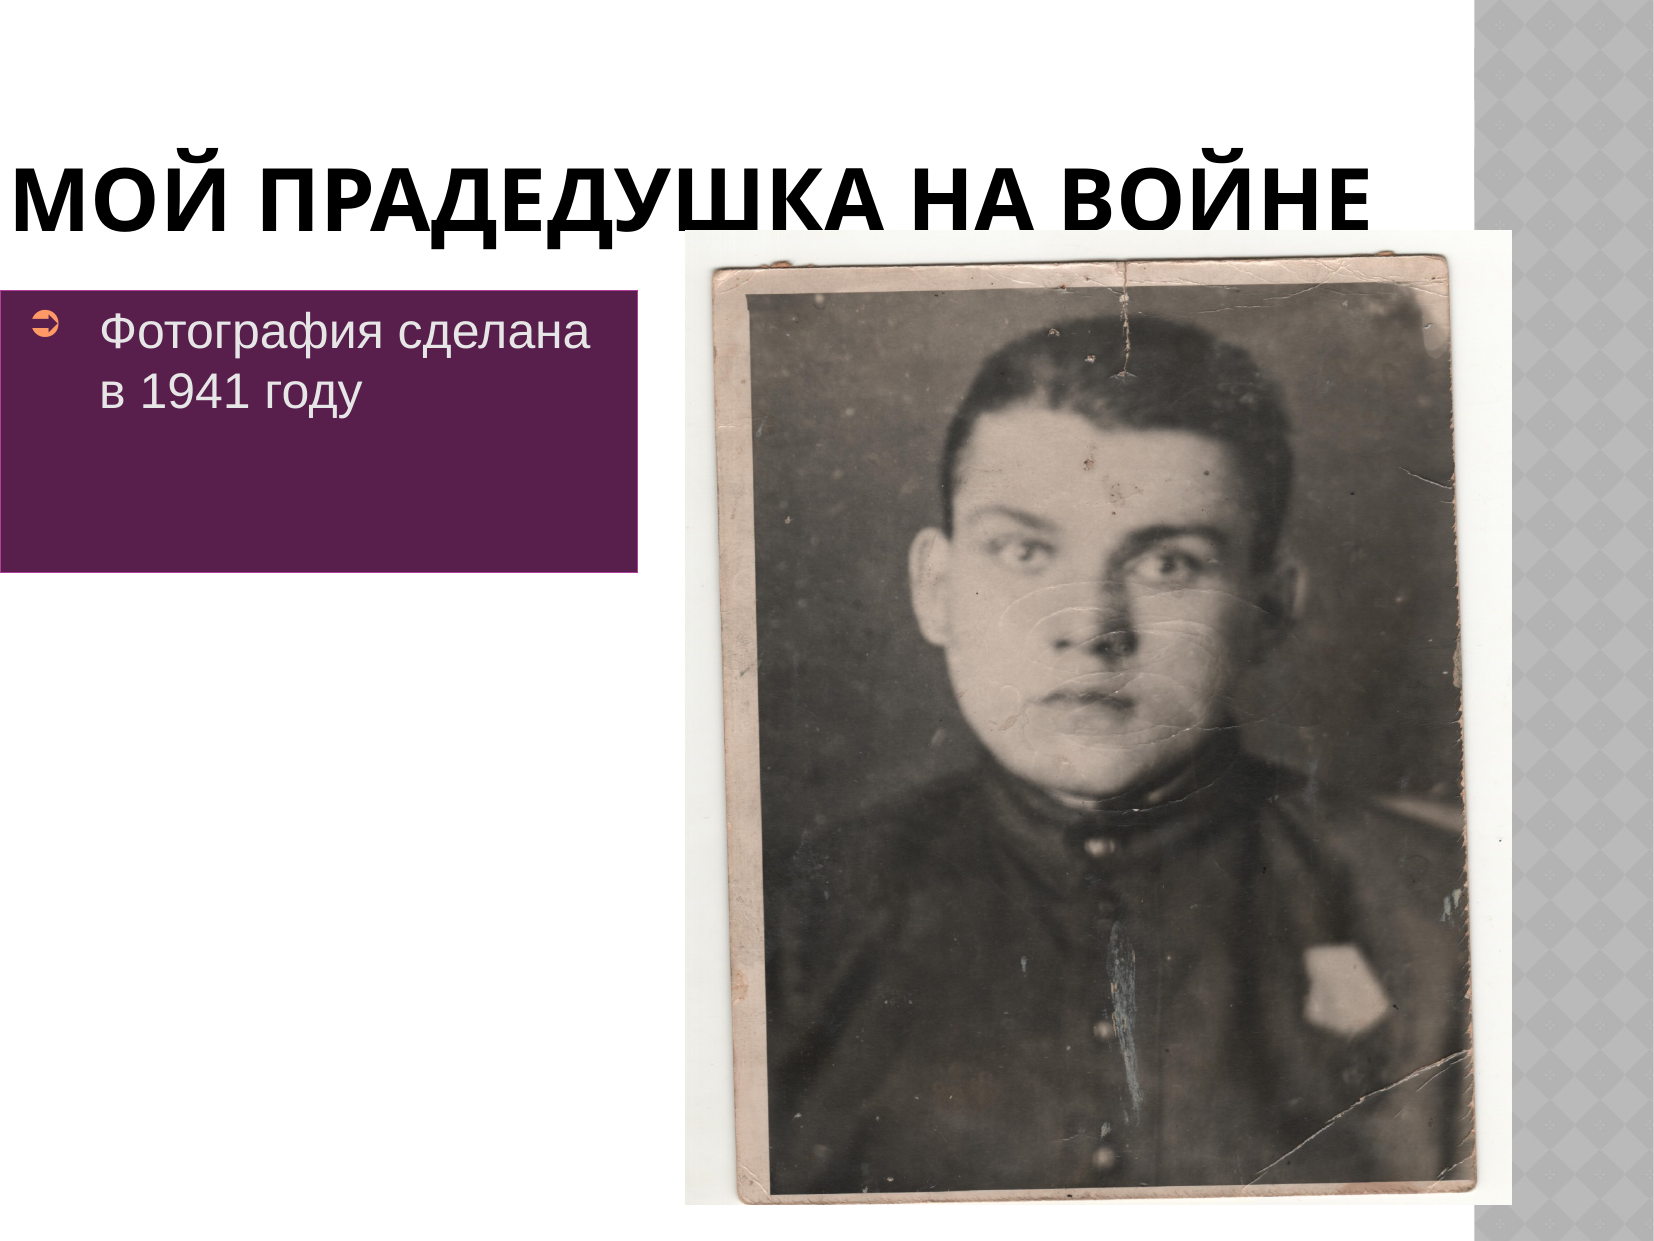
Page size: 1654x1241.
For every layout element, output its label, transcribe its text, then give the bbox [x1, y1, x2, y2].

title Мой прадедушка на войне [0, 56, 1489, 250]
list Фотография сделана в 1941 году [0, 290, 638, 573]
picture [684, 229, 1513, 1206]
